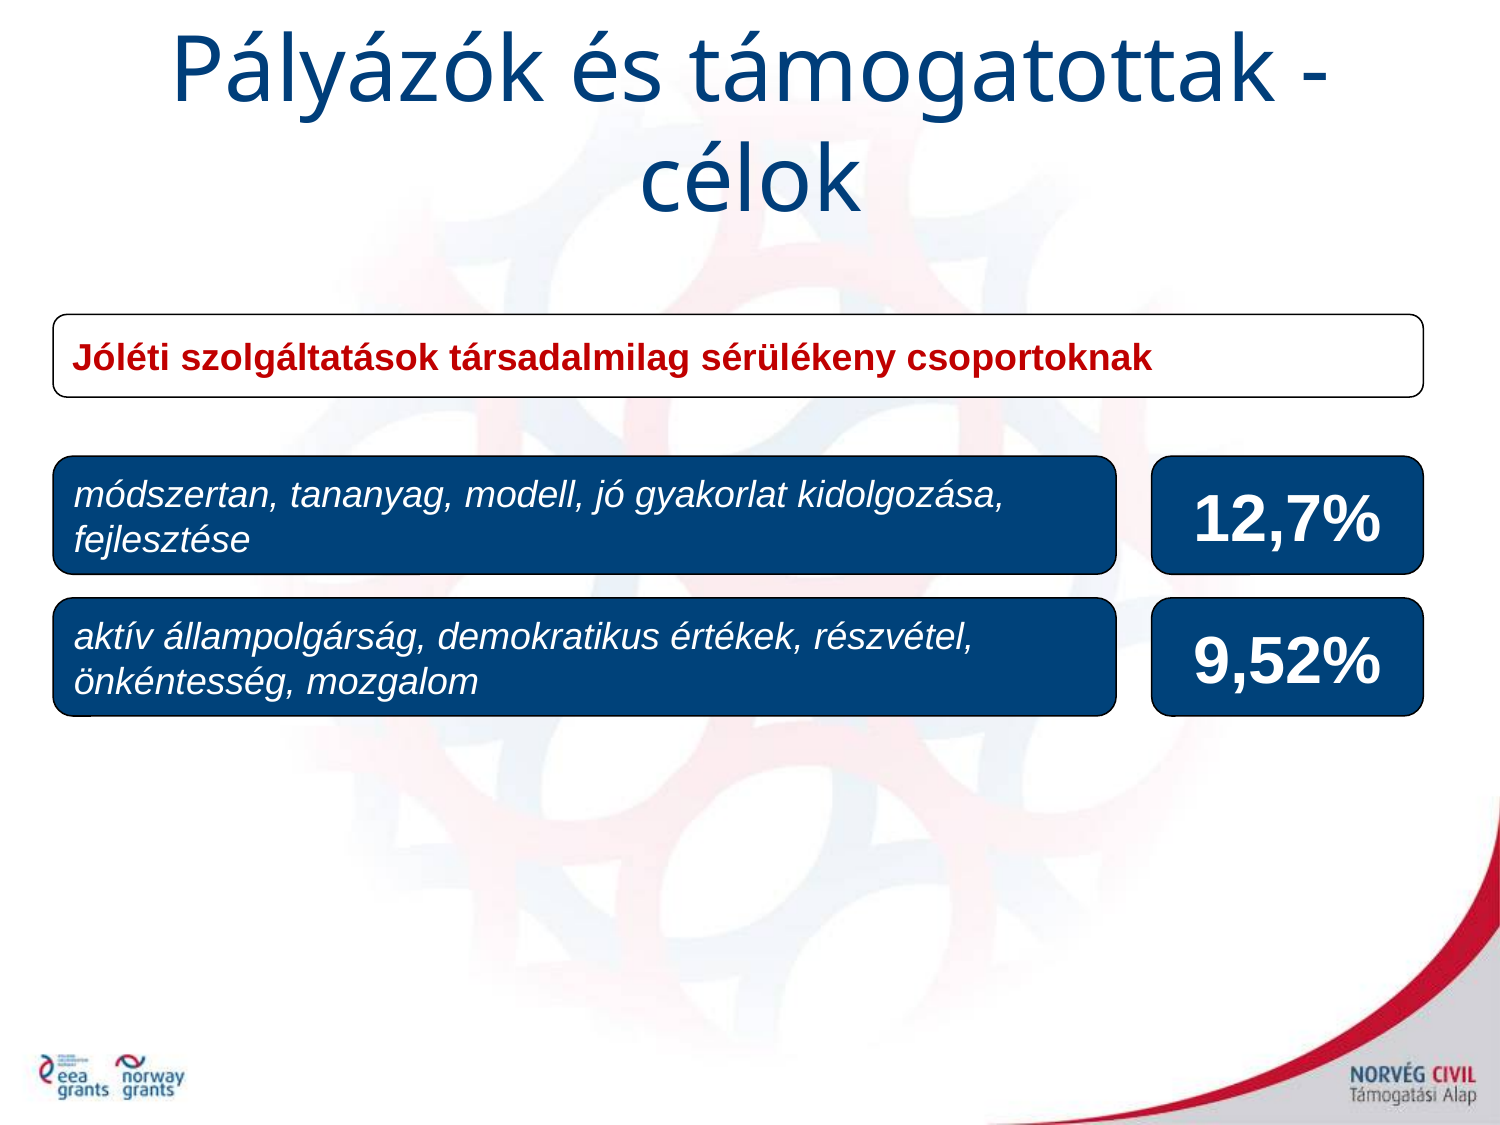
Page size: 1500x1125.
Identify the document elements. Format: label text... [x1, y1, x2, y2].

text_box aktív állampolgárság, demokratikus értékek, részvétel, önkéntesség, mozgalom [53, 597, 1117, 716]
text_box 12,7% [1151, 456, 1424, 575]
text_box Jóléti szolgáltatások társadalmilag sérülékeny csoportoknak [53, 314, 1424, 398]
picture [0, 0, 1500, 1125]
text_box 9,52% [1151, 597, 1424, 716]
text_box módszertan, tananyag, modell, jó gyakorlat kidolgozása, fejlesztése [53, 456, 1117, 575]
text_box Pályázók és támogatottak - célok [41, 31, 1459, 209]
